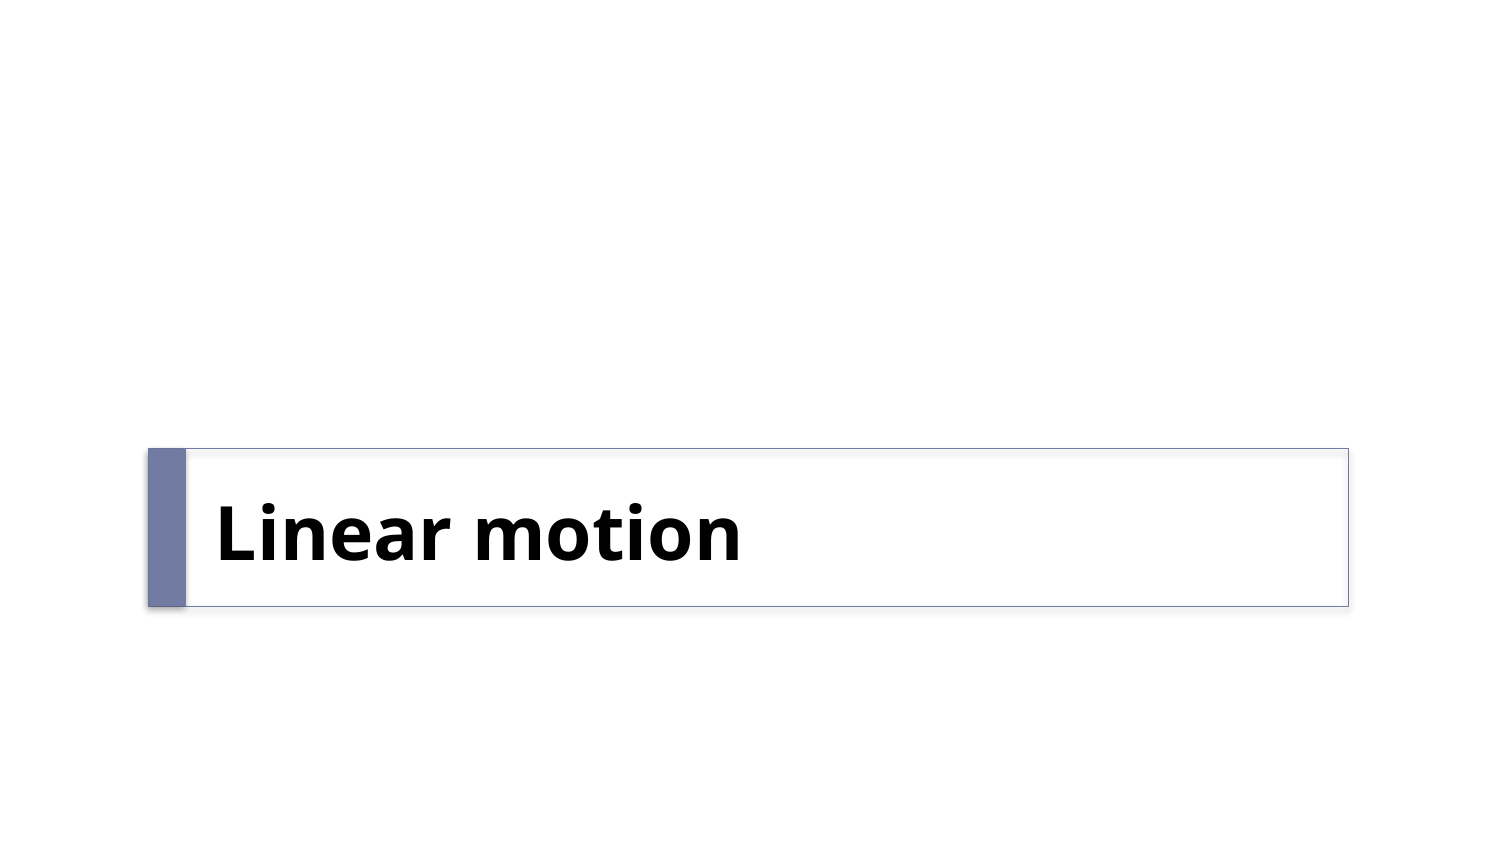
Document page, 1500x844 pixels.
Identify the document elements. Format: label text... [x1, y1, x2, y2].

title Linear motion [200, 478, 1325, 600]
